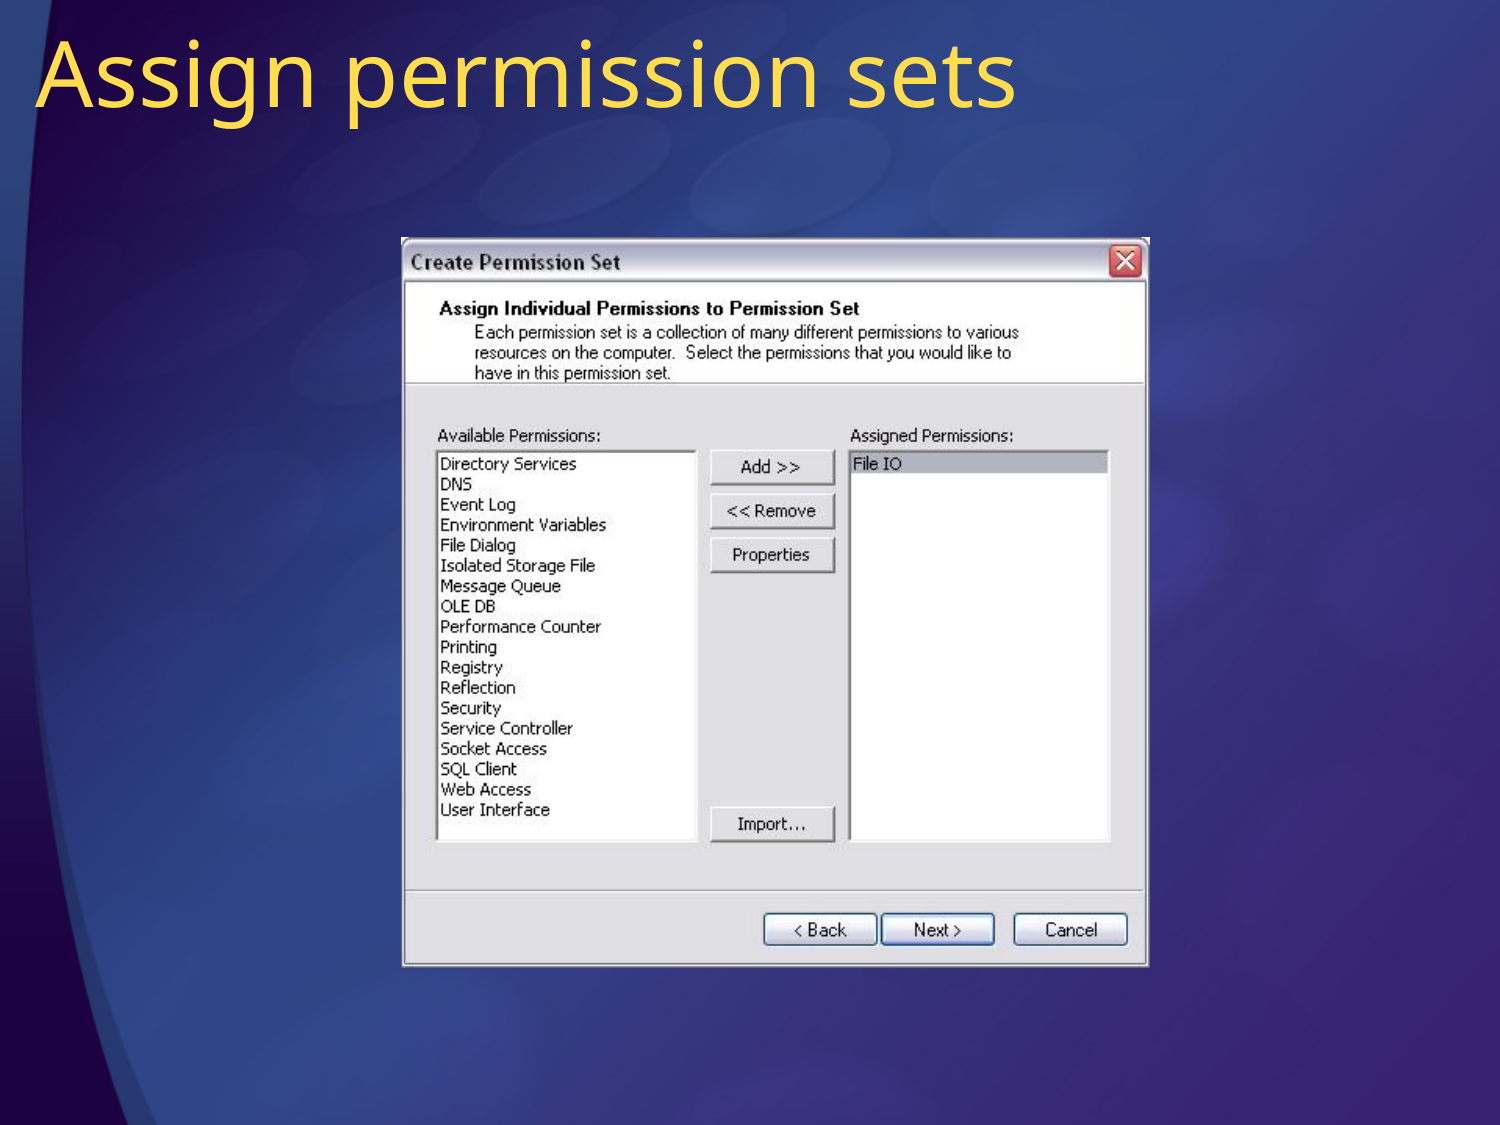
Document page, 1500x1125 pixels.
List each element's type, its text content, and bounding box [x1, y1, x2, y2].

title Assign permission sets [20, 20, 1477, 136]
picture [0, 0, 1500, 1125]
